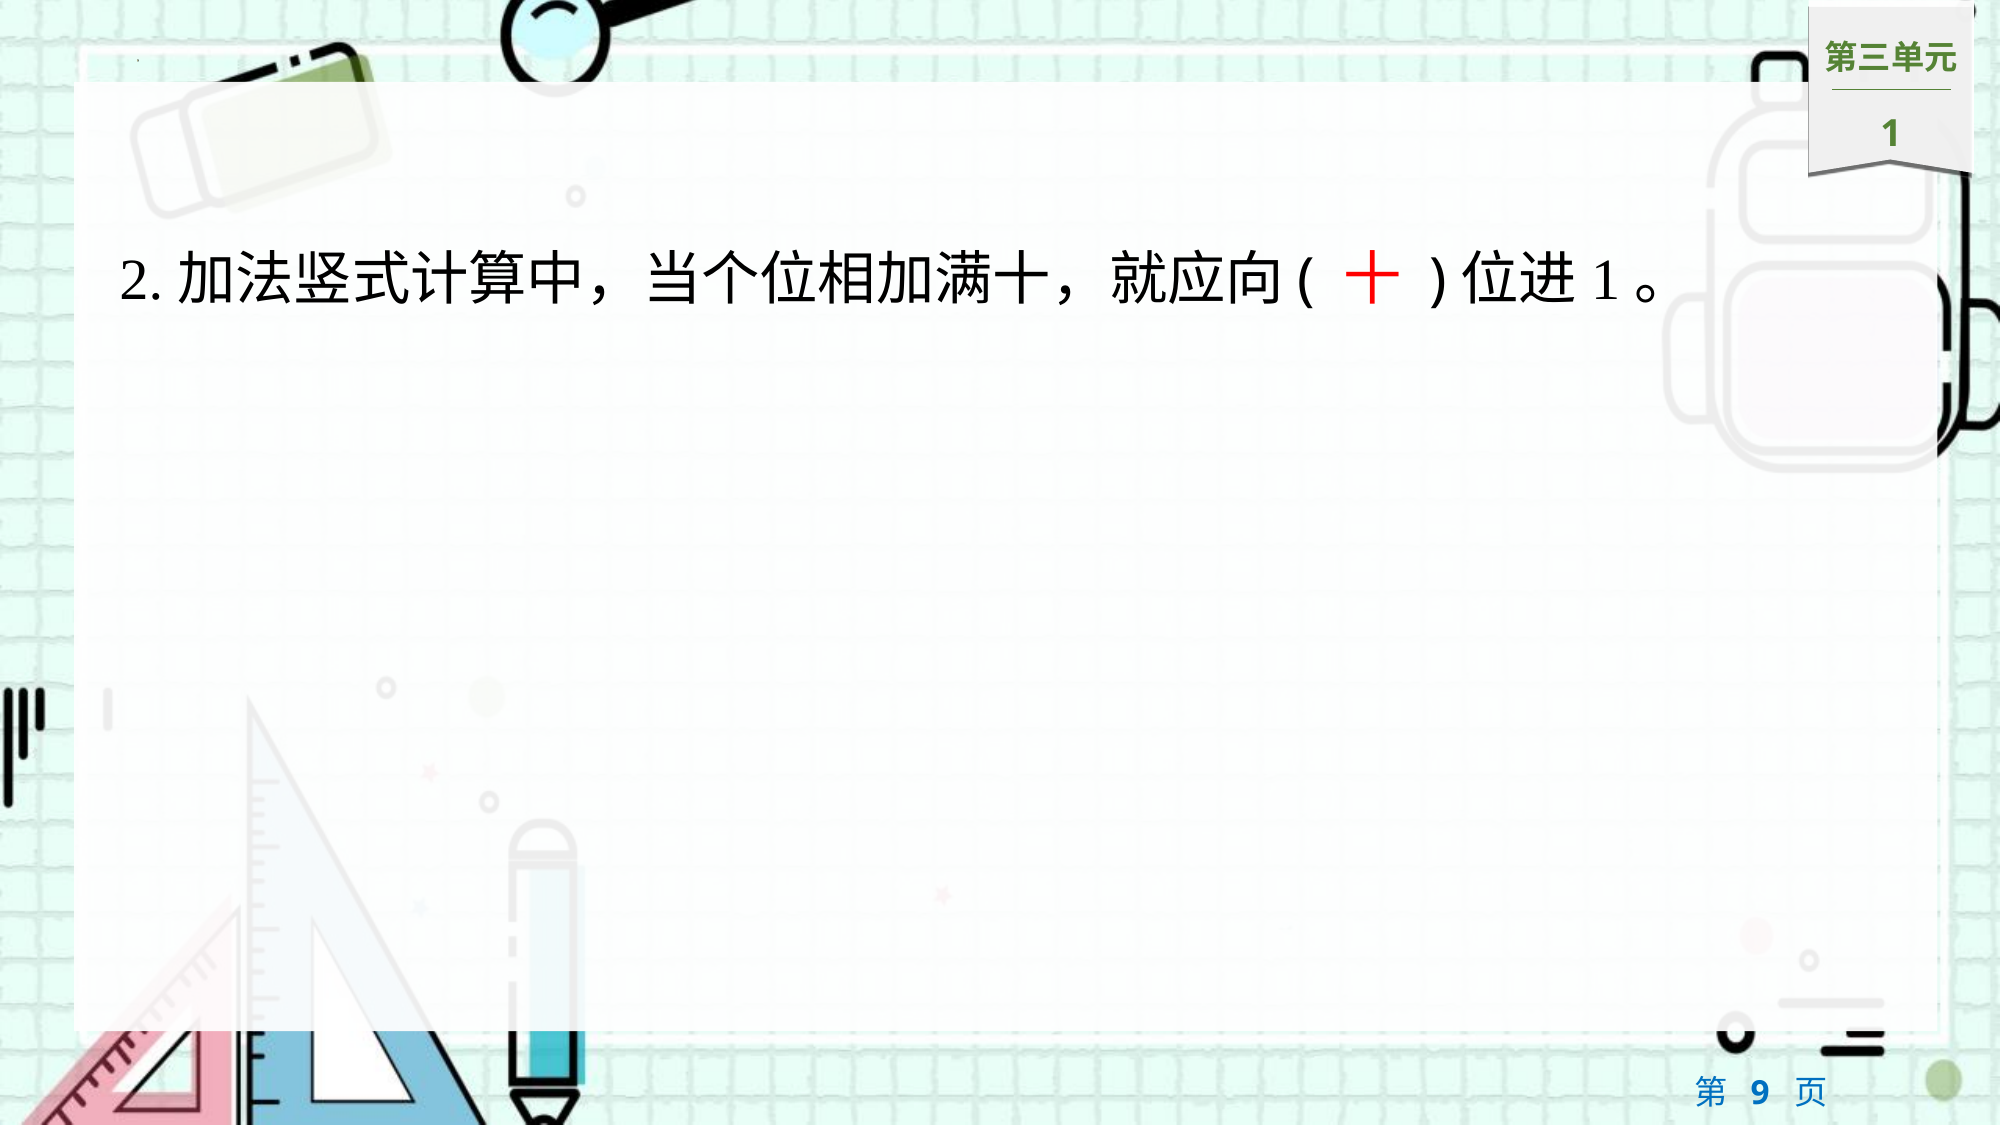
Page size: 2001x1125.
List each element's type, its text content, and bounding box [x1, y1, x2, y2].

picture [0, 0, 2000, 1125]
picture [1938, 168, 1971, 176]
text_box 2.加法竖式计算中，当个位相加满十，就应向( 十 )位进1。 [119, 206, 1693, 312]
text_box 十 [1328, 199, 1417, 307]
